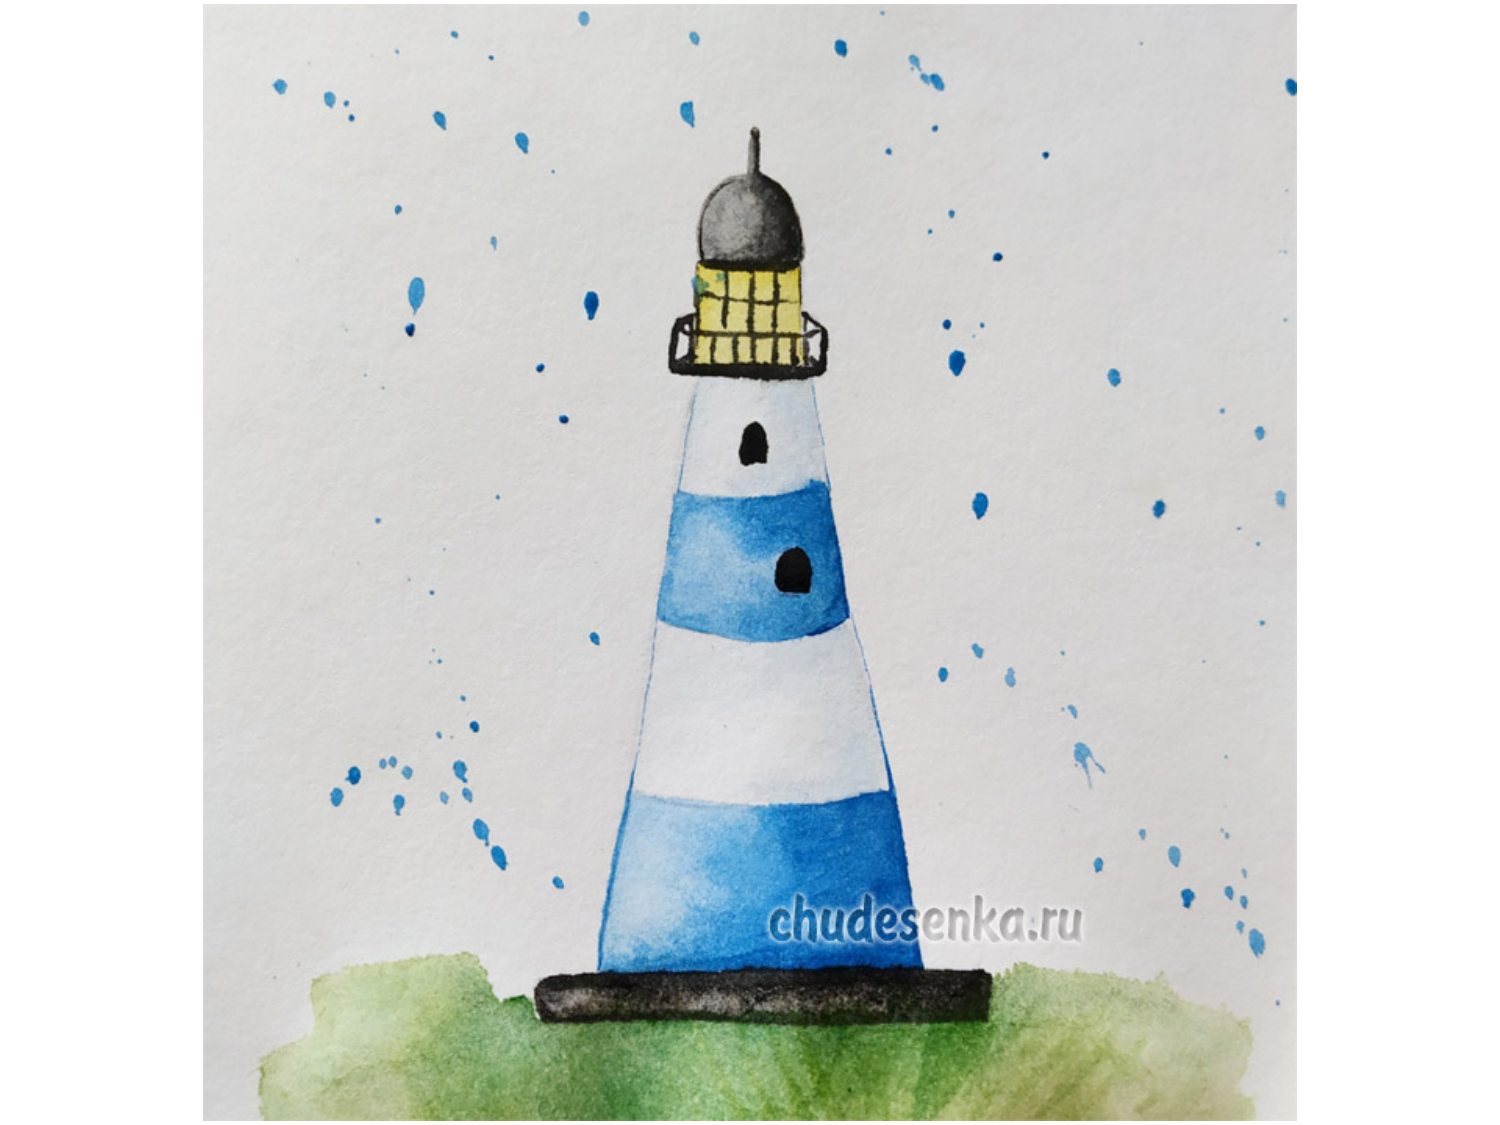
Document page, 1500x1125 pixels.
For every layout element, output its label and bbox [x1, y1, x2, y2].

picture [202, 4, 1298, 1121]
